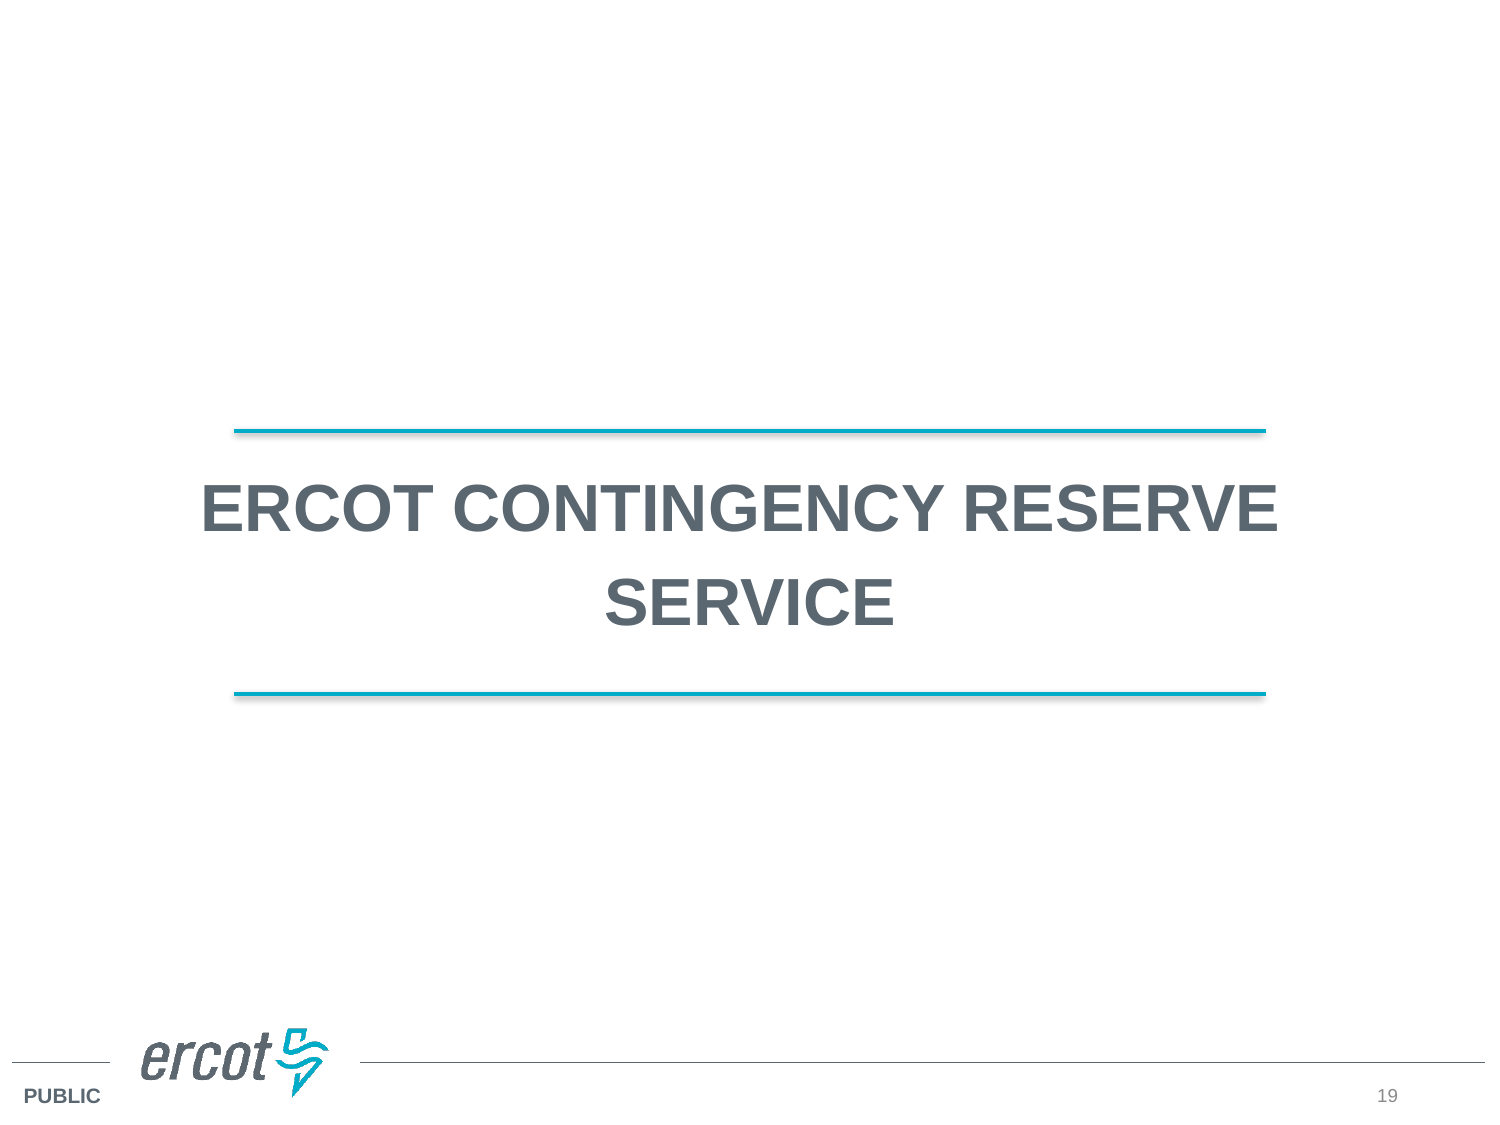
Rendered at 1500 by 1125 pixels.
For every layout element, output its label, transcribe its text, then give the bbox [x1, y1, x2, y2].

slide_number 19 [1350, 1077, 1425, 1113]
picture [137, 1024, 332, 1100]
list ERCOT Contingency Reserve Service [63, 457, 1437, 655]
